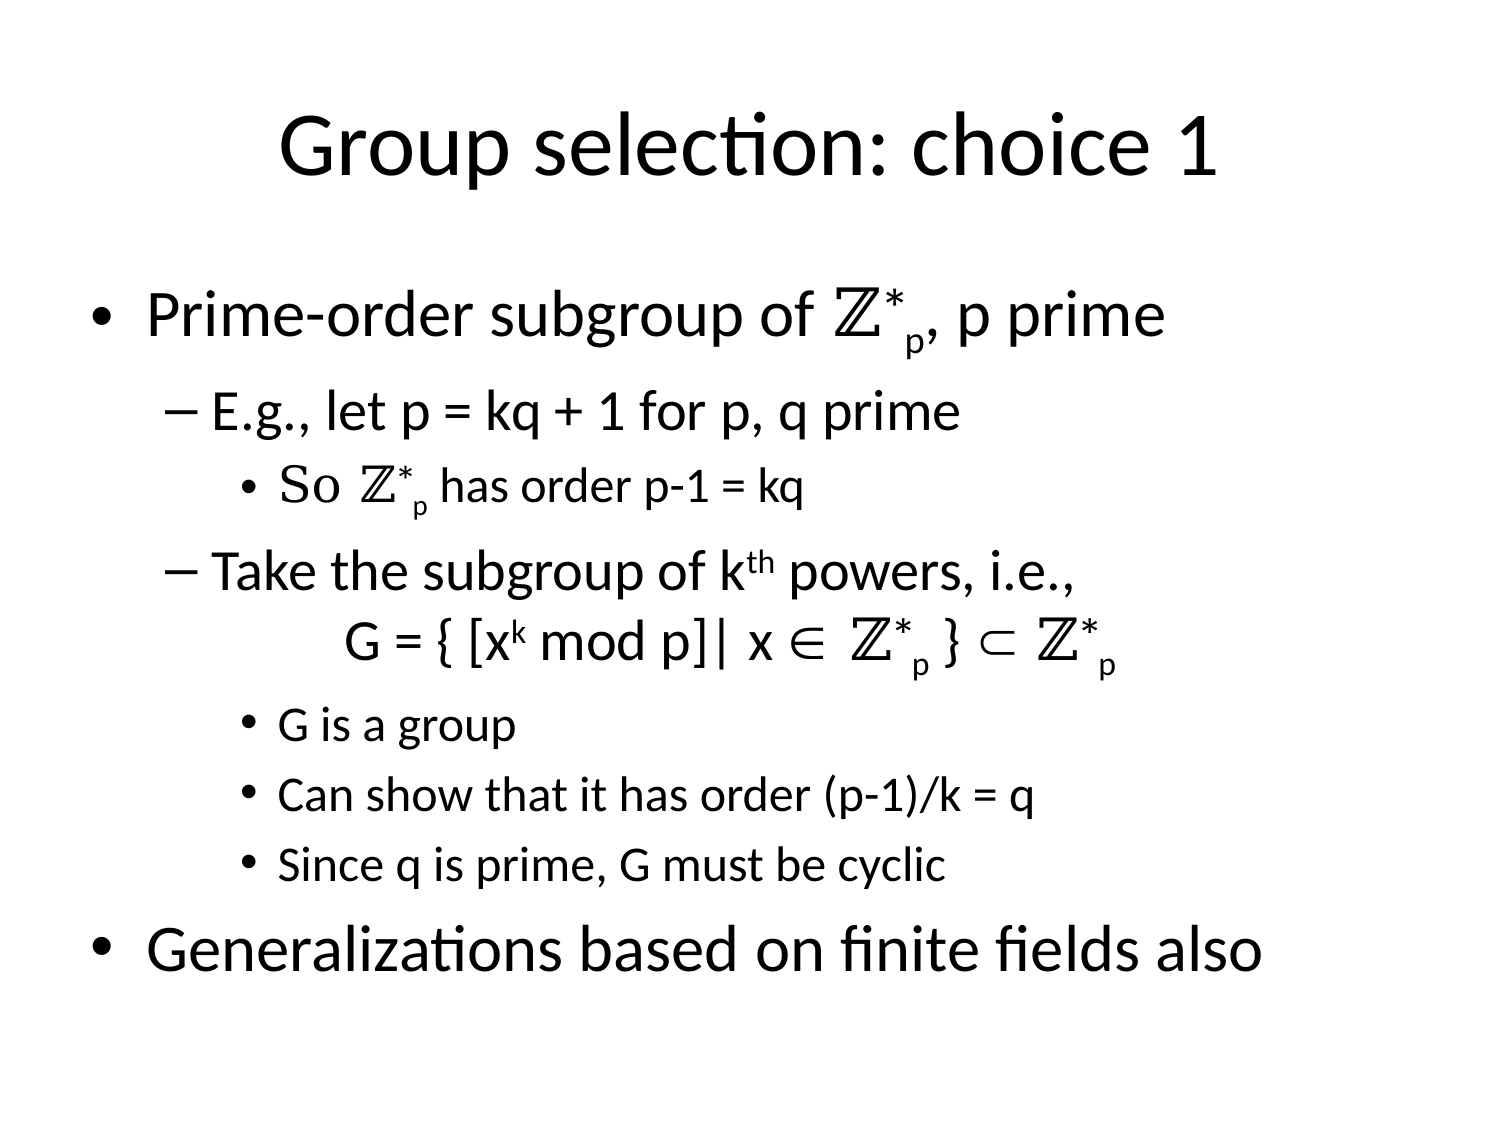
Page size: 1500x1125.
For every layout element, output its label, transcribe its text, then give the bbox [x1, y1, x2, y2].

list Prime-order subgroup of ℤ*p, p prime E.g., let p = kq + 1 for p, q prime So ℤ*p has order p-1 = kq Take the subgroup of kth powers, i.e., G = { [xk mod p]| x  ℤ*p }  ℤ*p G is a group Can show that it has order (p-1)/k = q Since q is prime, G must be cyclic Generalizations based on finite fields also [75, 262, 1425, 1100]
title Group selection: choice 1 [75, 45, 1425, 233]
